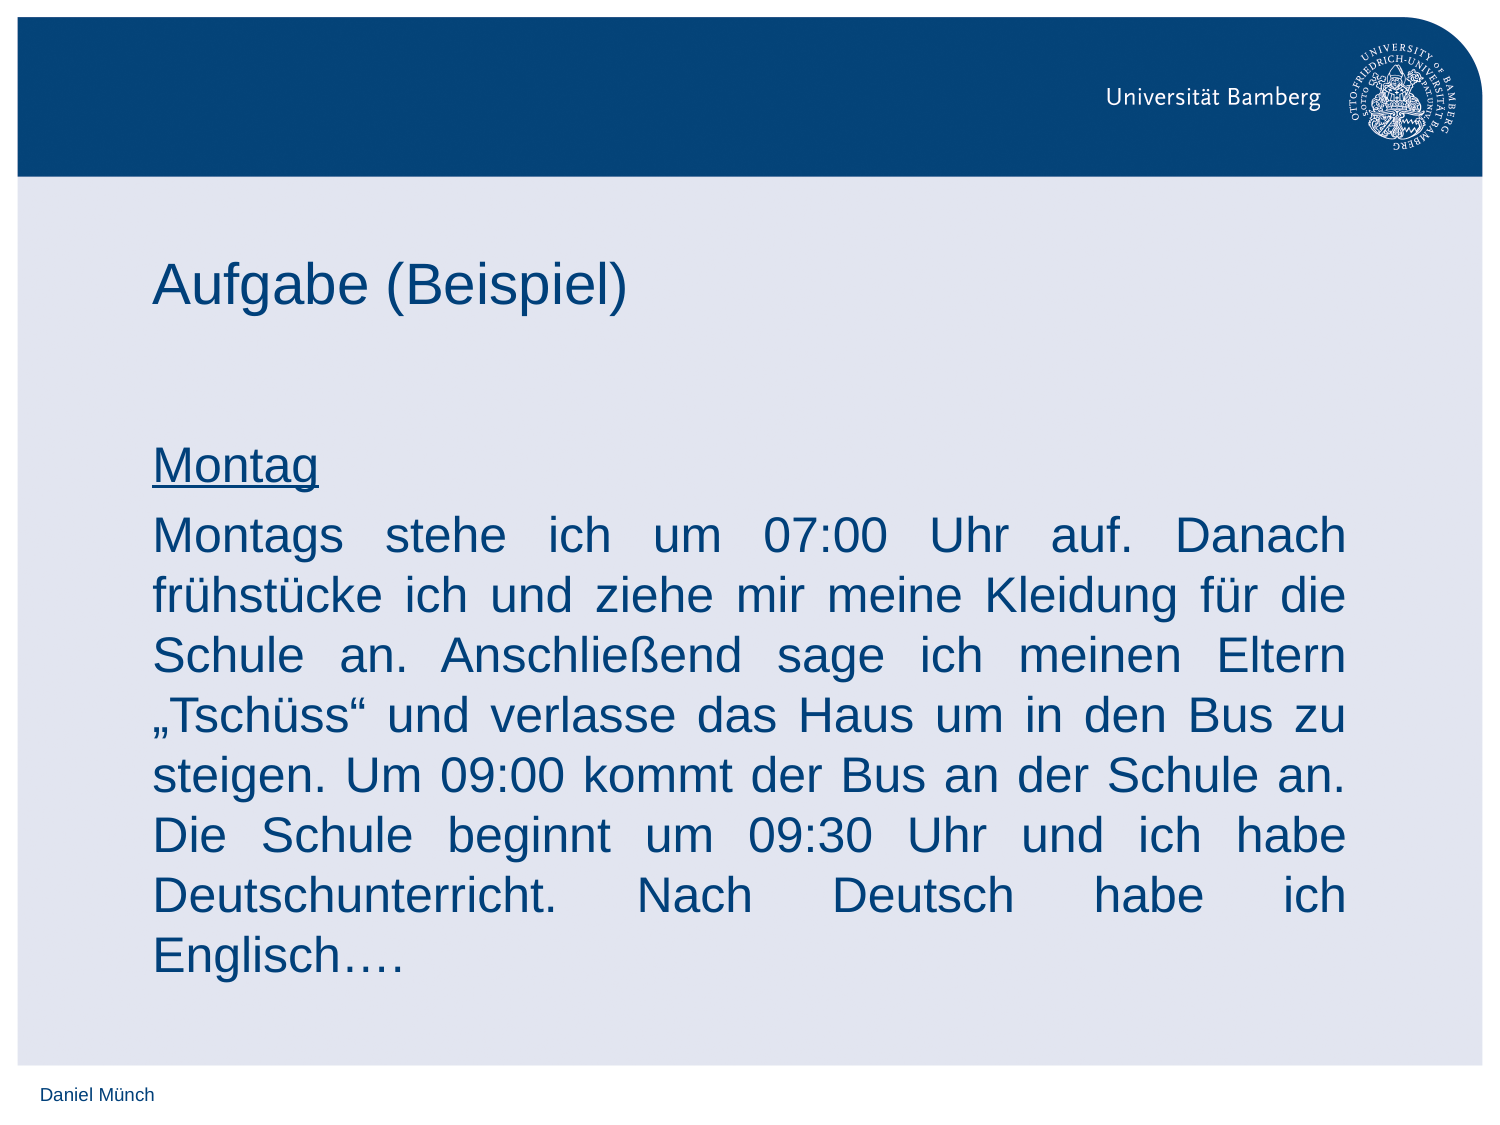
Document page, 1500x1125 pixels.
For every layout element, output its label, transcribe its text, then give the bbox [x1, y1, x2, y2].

title Aufgabe (Beispiel) [137, 187, 1363, 375]
picture [0, 0, 1500, 1125]
list Montag Montags stehe ich um 07:00 Uhr auf. Danach frühstücke ich und ziehe mir meine Kleidung für die Schule an. Anschließend sage ich meinen Eltern „Tschüss“ und verlasse das Haus um in den Bus zu steigen. Um 09:00 kommt der Bus an der Schule an. Die Schule beginnt um 09:30 Uhr und ich habe Deutschunterricht. Nach Deutsch habe ich Englisch…. [137, 425, 1363, 1008]
